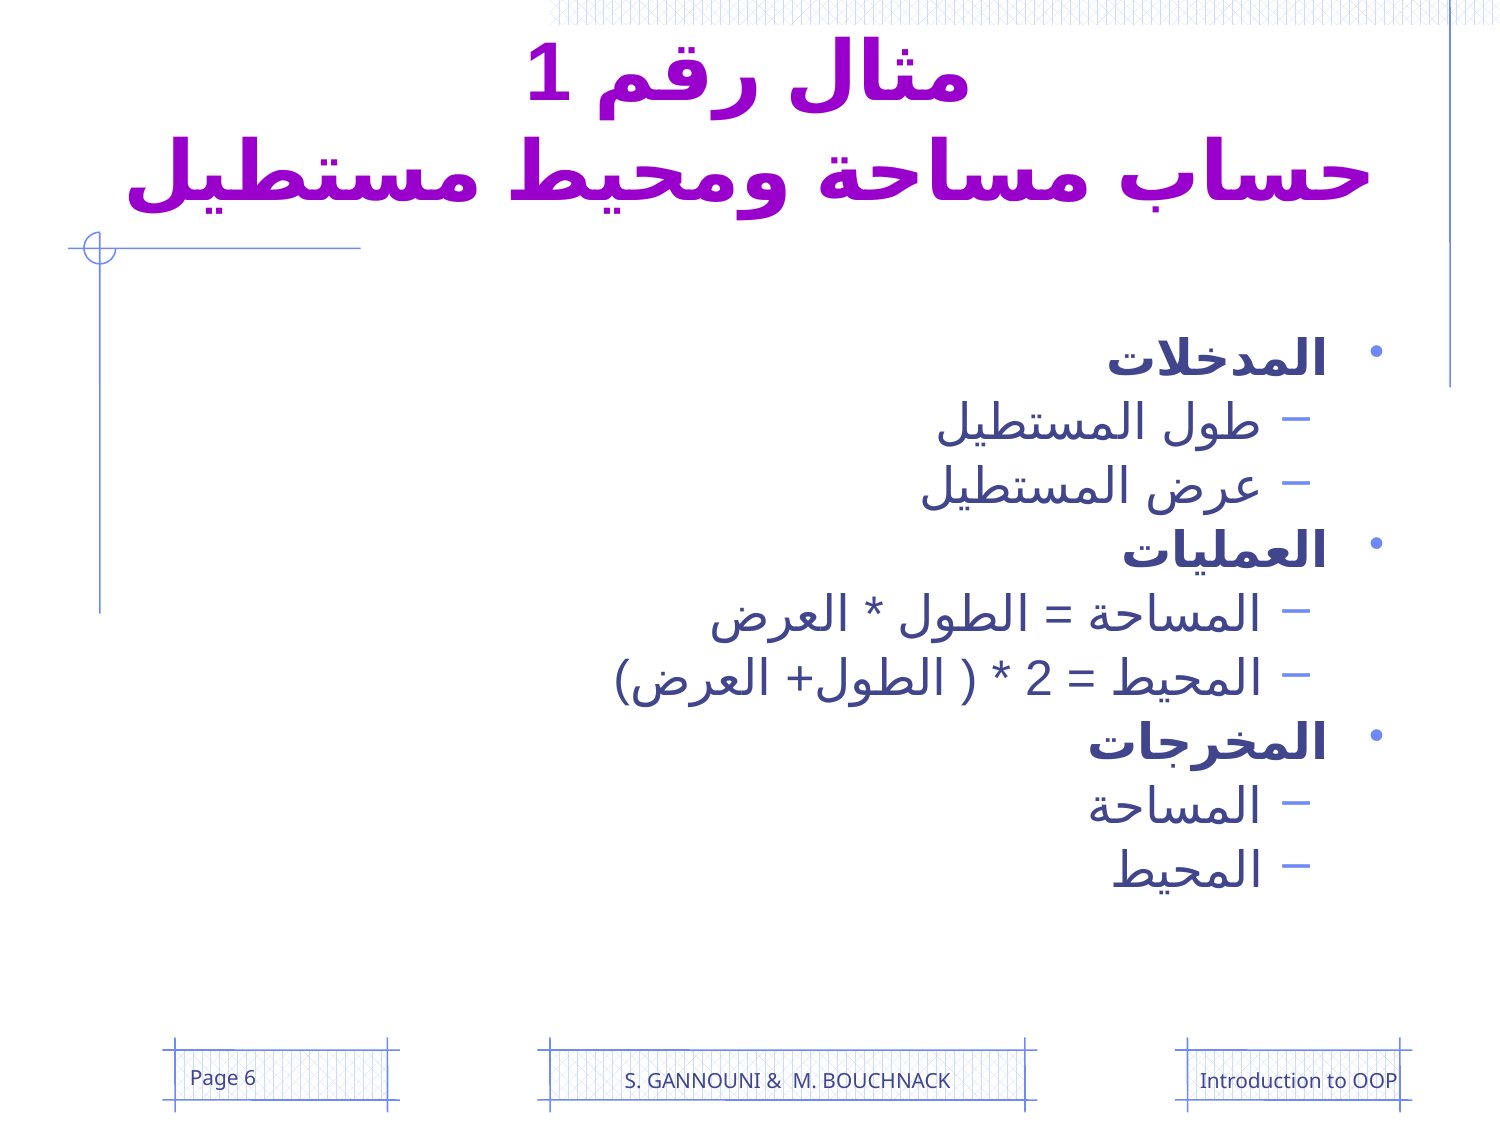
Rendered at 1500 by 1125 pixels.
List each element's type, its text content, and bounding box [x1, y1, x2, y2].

slide_number Introduction to OOP [1099, 1024, 1413, 1101]
title مثال رقم 1 حساب مساحة ومحيط مستطيل [0, 0, 1500, 226]
list المدخلات طول المستطيل عرض المستطيل العمليات المساحة = الطول * العرض المحيط = 2 * ( الطول+ العرض) المخرجات المساحة المحيط [124, 324, 1401, 1063]
footer S. GANNOUNI & M. BOUCHNACK [549, 1024, 1026, 1101]
slide_number Page 6 [174, 1063, 488, 1101]
